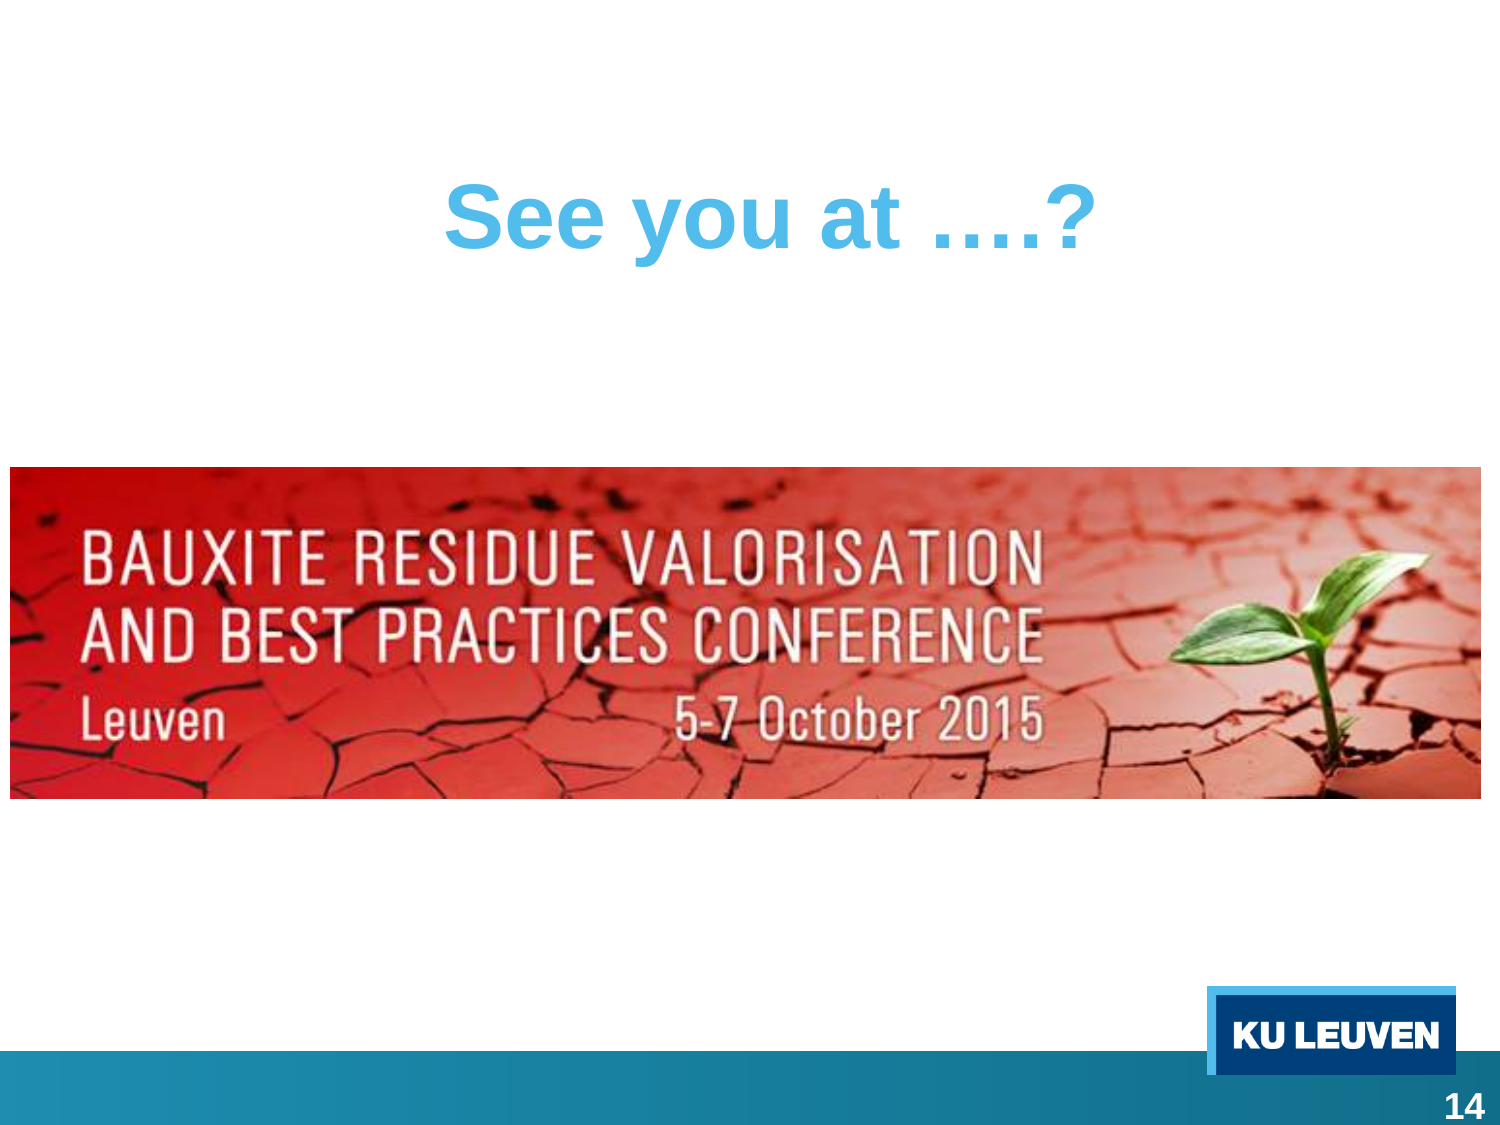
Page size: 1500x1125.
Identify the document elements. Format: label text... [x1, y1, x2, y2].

picture [10, 467, 1481, 799]
text_box See you at ….? [88, 148, 1456, 297]
picture [1207, 986, 1456, 1075]
text_box 14 [1376, 1074, 1500, 1125]
